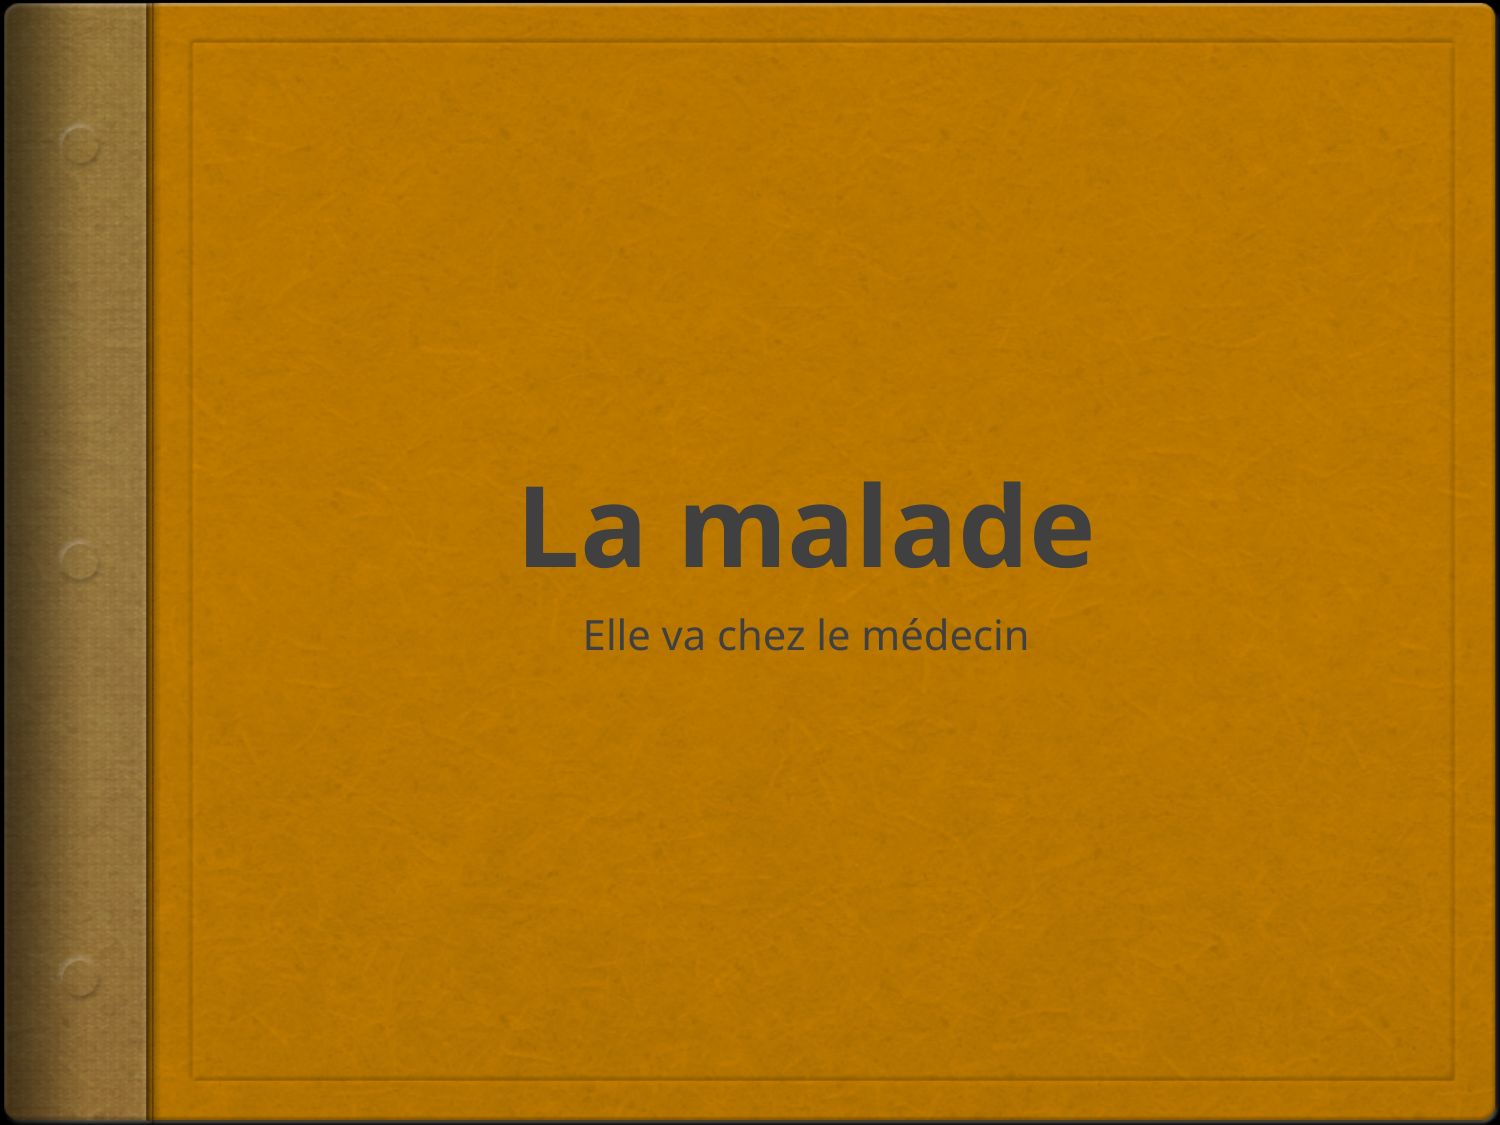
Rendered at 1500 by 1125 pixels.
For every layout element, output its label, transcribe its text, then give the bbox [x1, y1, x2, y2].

subtitle Elle va chez le médecin [225, 601, 1388, 889]
title La malade [225, 294, 1388, 598]
picture [0, 0, 1500, 1125]
